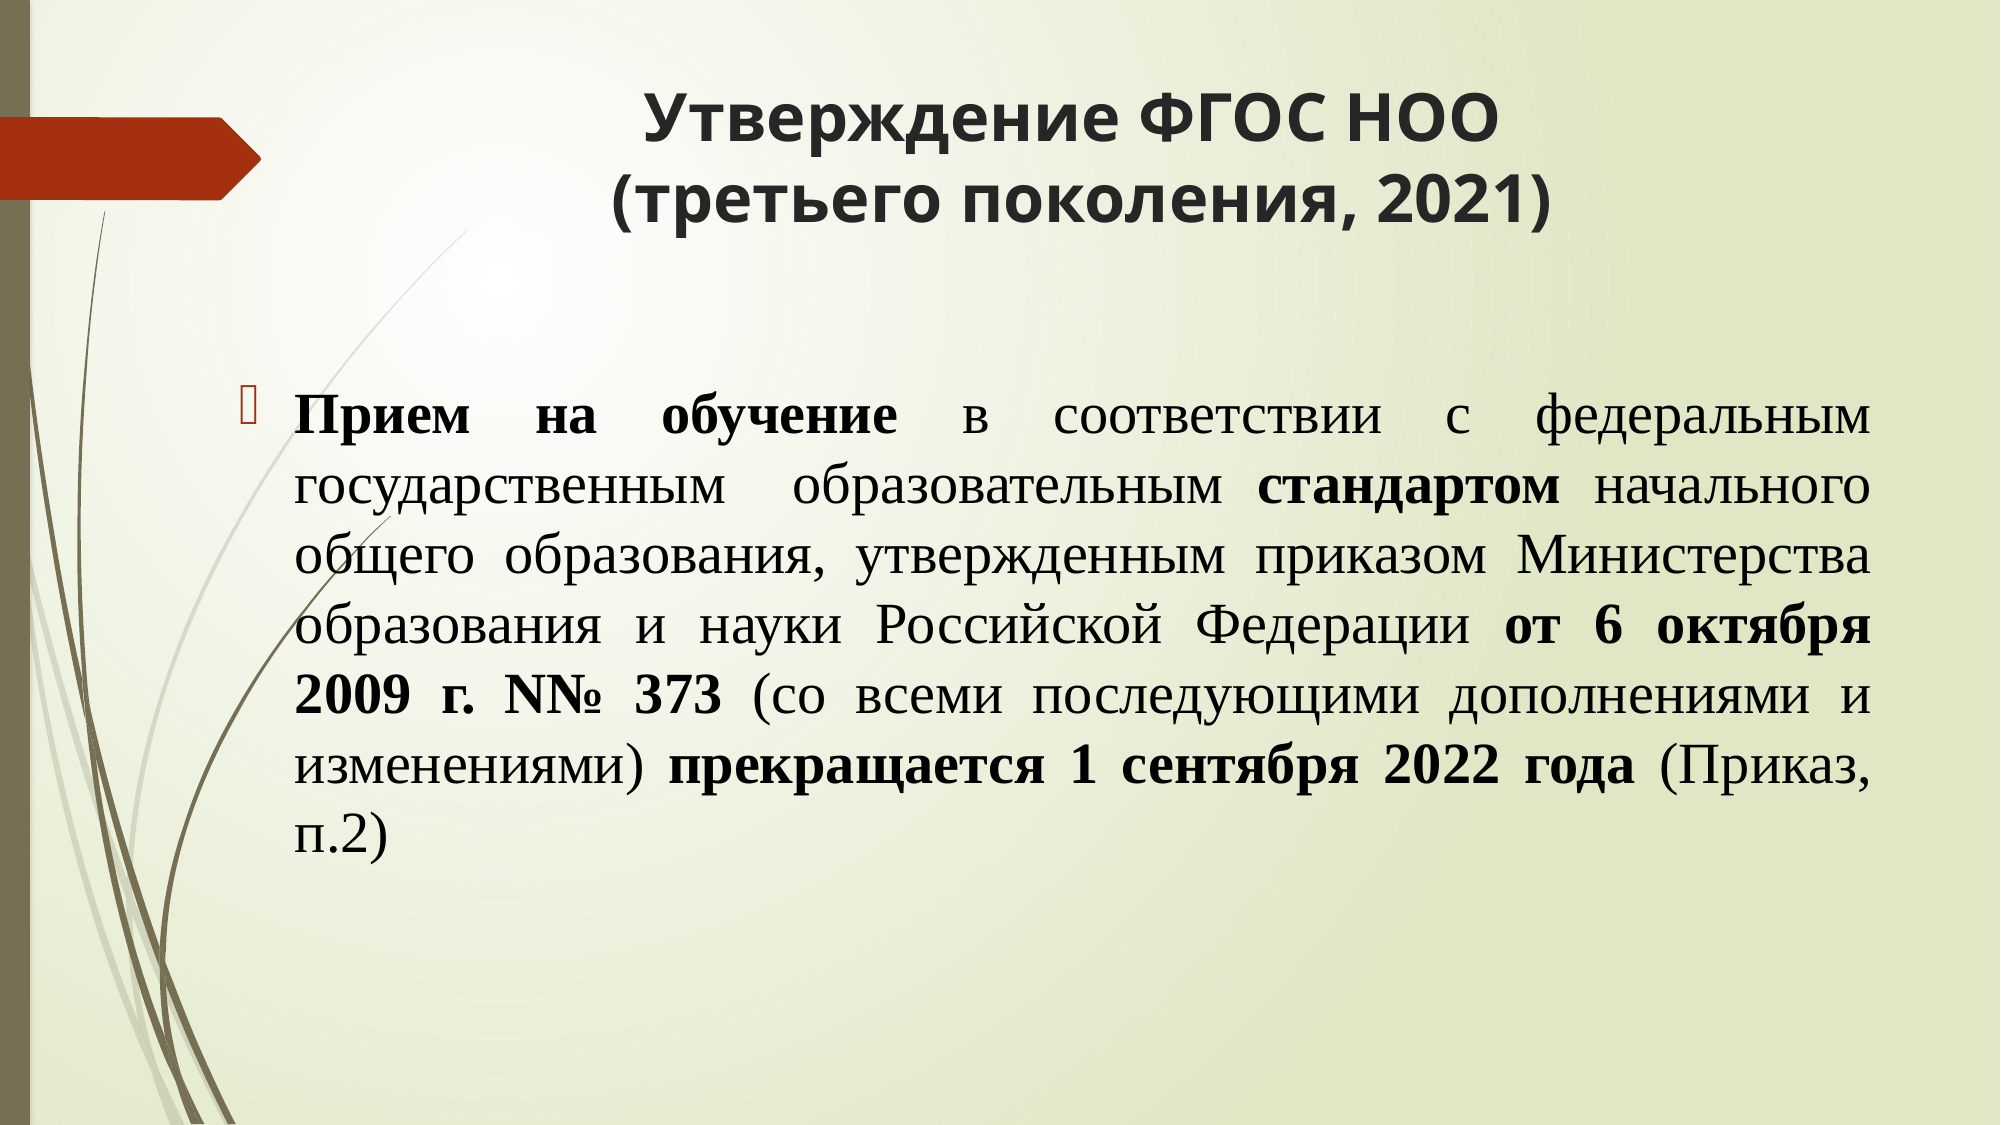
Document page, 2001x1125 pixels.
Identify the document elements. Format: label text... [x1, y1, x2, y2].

list Прием на обучение в соответствии с федеральным государственным образовательным стандартом начального общего образования, утвержденным приказом Министерства образования и науки Российской Федерации от 6 октября 2009 г. N№ 373 (со всеми последующими дополнениями и изменениями) прекращается 1 сентября 2022 года (Приказ, п.2) [223, 368, 1888, 1125]
title Утверждение ФГОС НОО (третьего поколения, 2021) [276, 67, 1888, 254]
